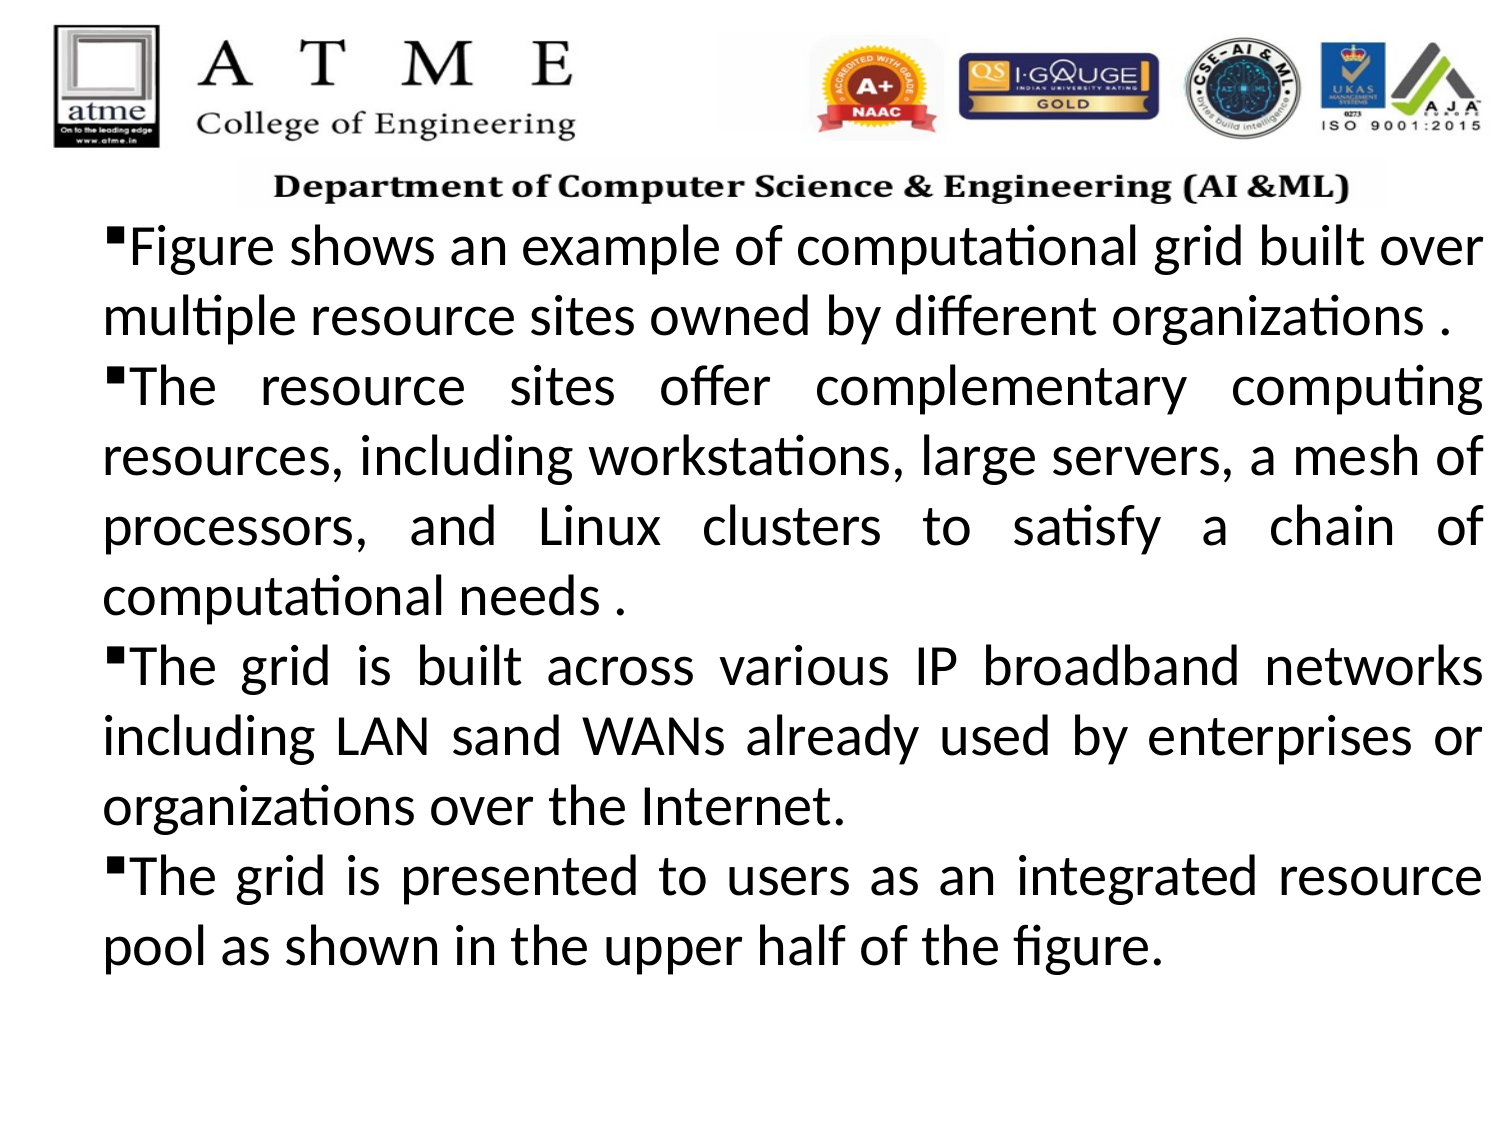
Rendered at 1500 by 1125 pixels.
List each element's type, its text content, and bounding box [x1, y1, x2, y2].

picture [24, 0, 1500, 226]
text_box Figure shows an example of computational grid built over multiple resource sites owned by different organizations . The resource sites offer complementary computing resources, including workstations, large servers, a mesh of processors, and Linux clusters to satisfy a chain of computational needs . The grid is built across various IP broadband networks including LAN sand WANs already used by enterprises or organizations over the Internet. The grid is presented to users as an integrated resource pool as shown in the upper half of the figure. [87, 232, 1500, 985]
